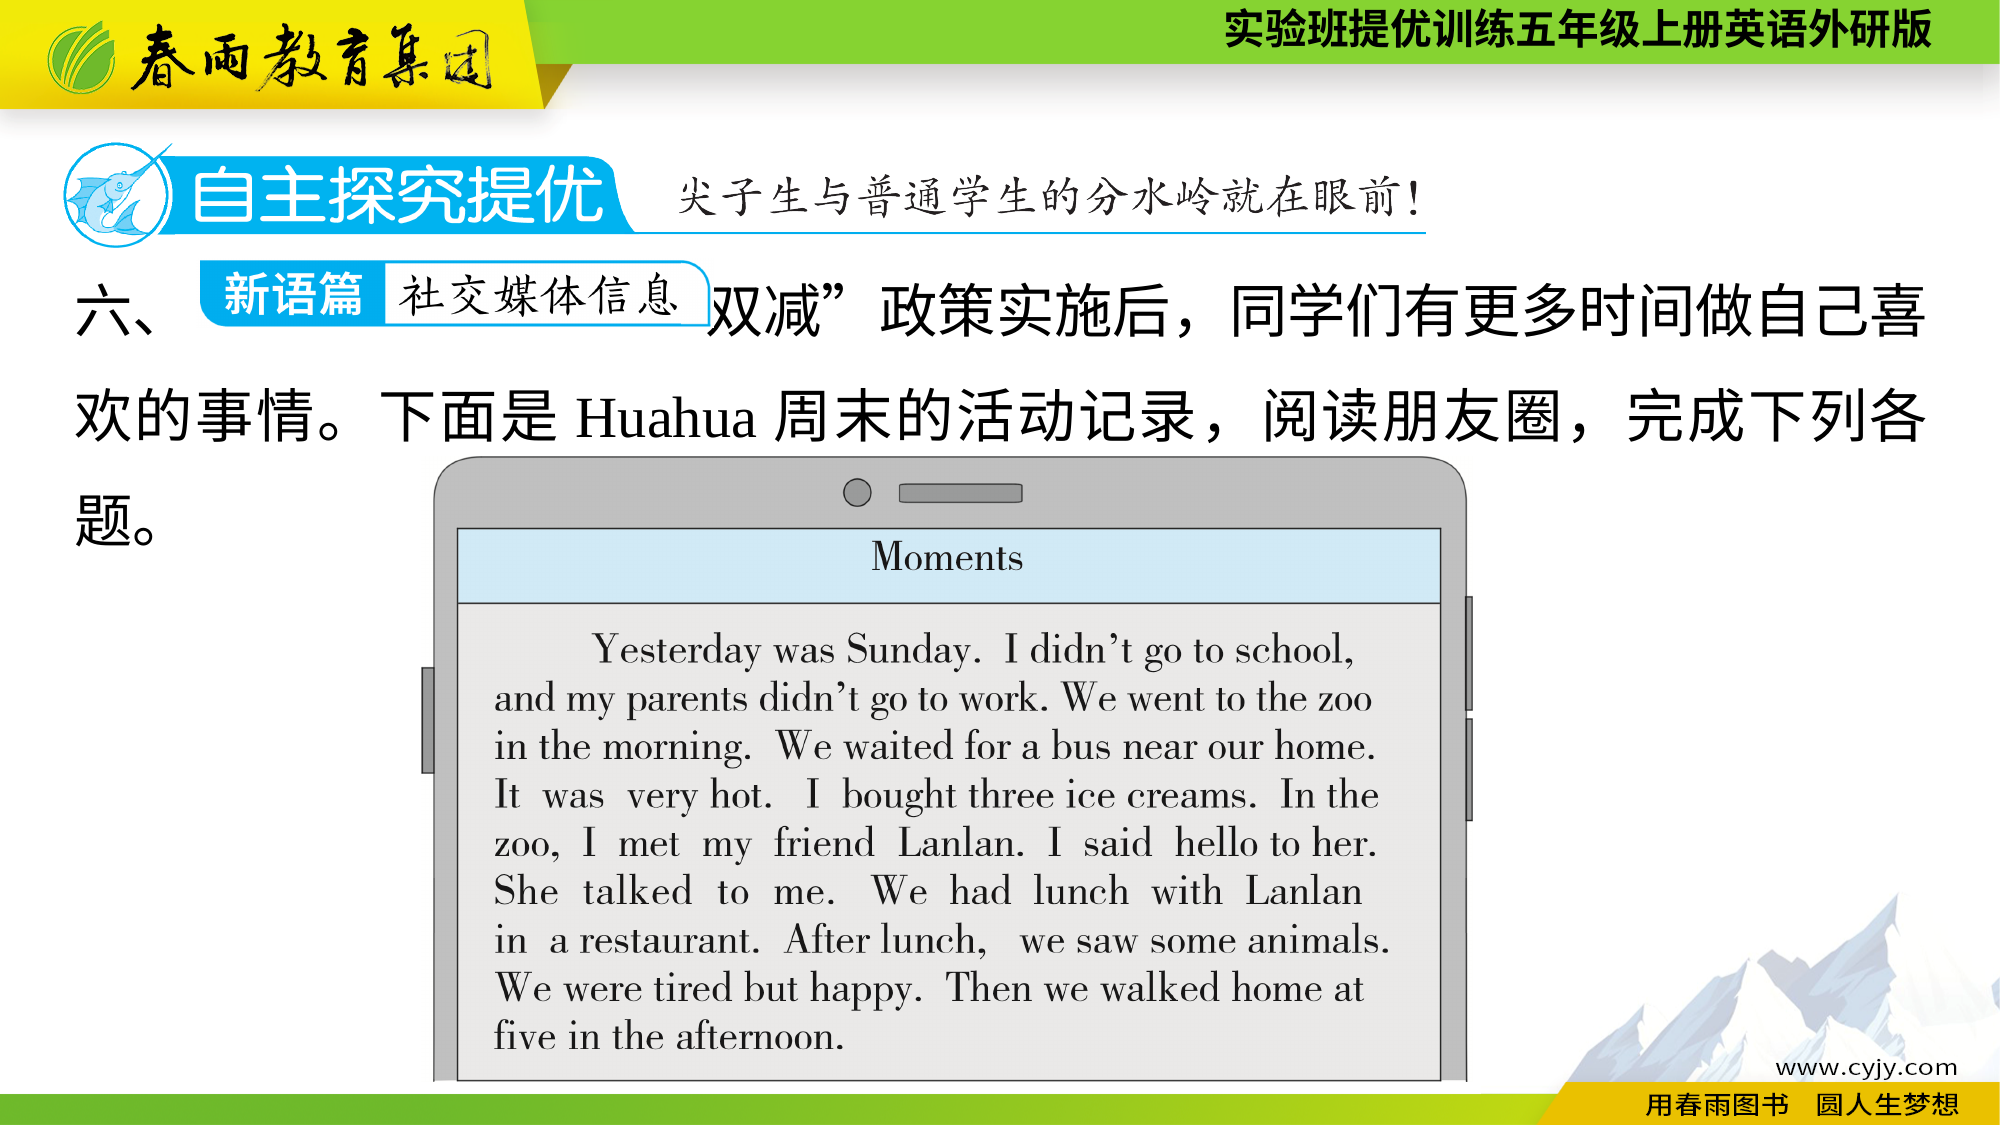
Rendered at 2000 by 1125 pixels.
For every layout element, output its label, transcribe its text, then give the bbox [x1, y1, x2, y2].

picture [0, 0, 2000, 1125]
list 六、 “双减”政策实施后，同学们有更多时间做自己喜欢的事情。下面是Huahua周末的活动记录，阅读朋友圈，完成下列各题。 [59, 231, 1944, 565]
